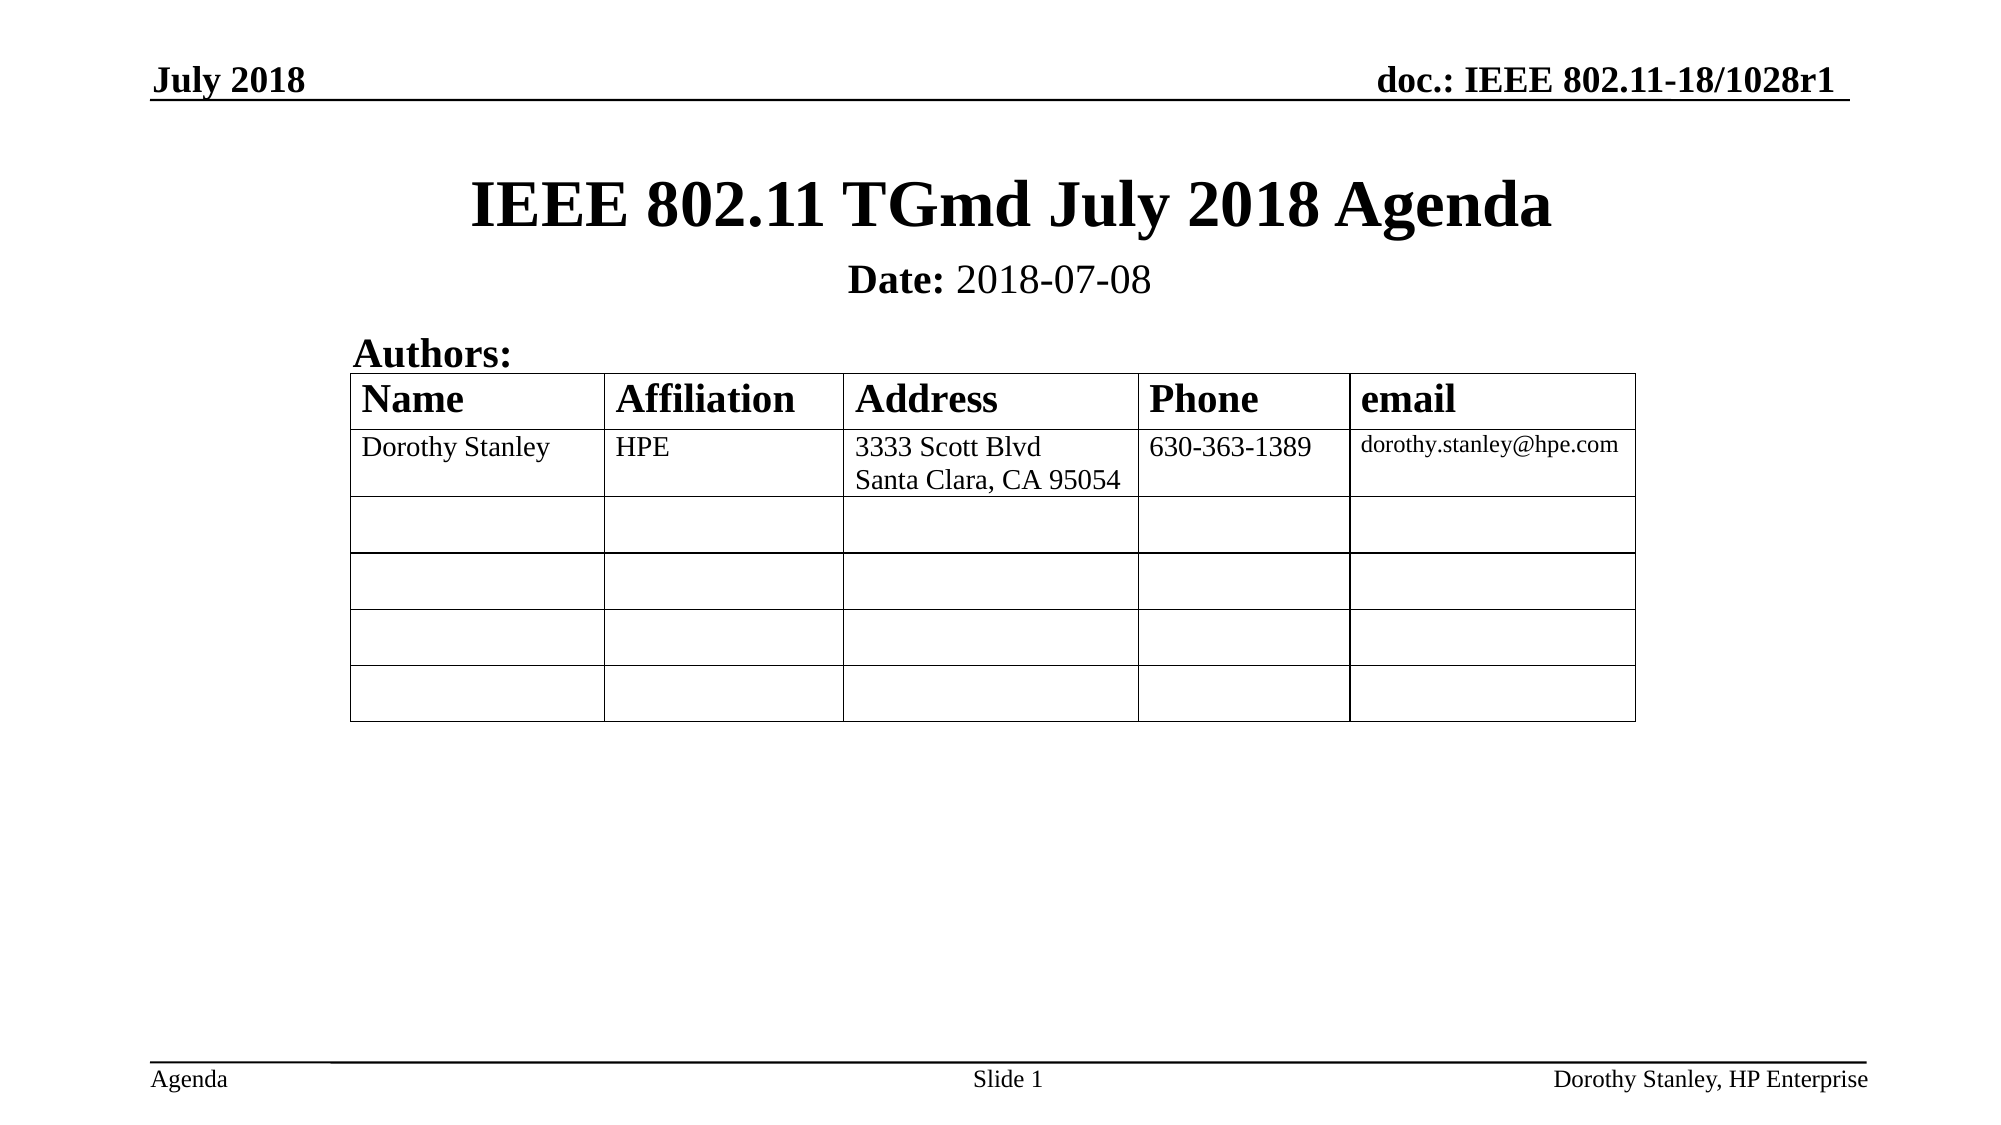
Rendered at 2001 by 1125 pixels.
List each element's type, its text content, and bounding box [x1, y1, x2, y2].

title IEEE 802.11 TGmd July 2018 Agenda [362, 112, 1663, 288]
footer Dorothy Stanley, HP Enterprise [1549, 1062, 1869, 1093]
list Date: 2018-07-08 [362, 249, 1638, 313]
text_box Authors: [337, 318, 575, 371]
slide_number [152, 54, 567, 100]
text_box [335, 372, 1665, 784]
slide_number Slide 1 [972, 1062, 1044, 1093]
